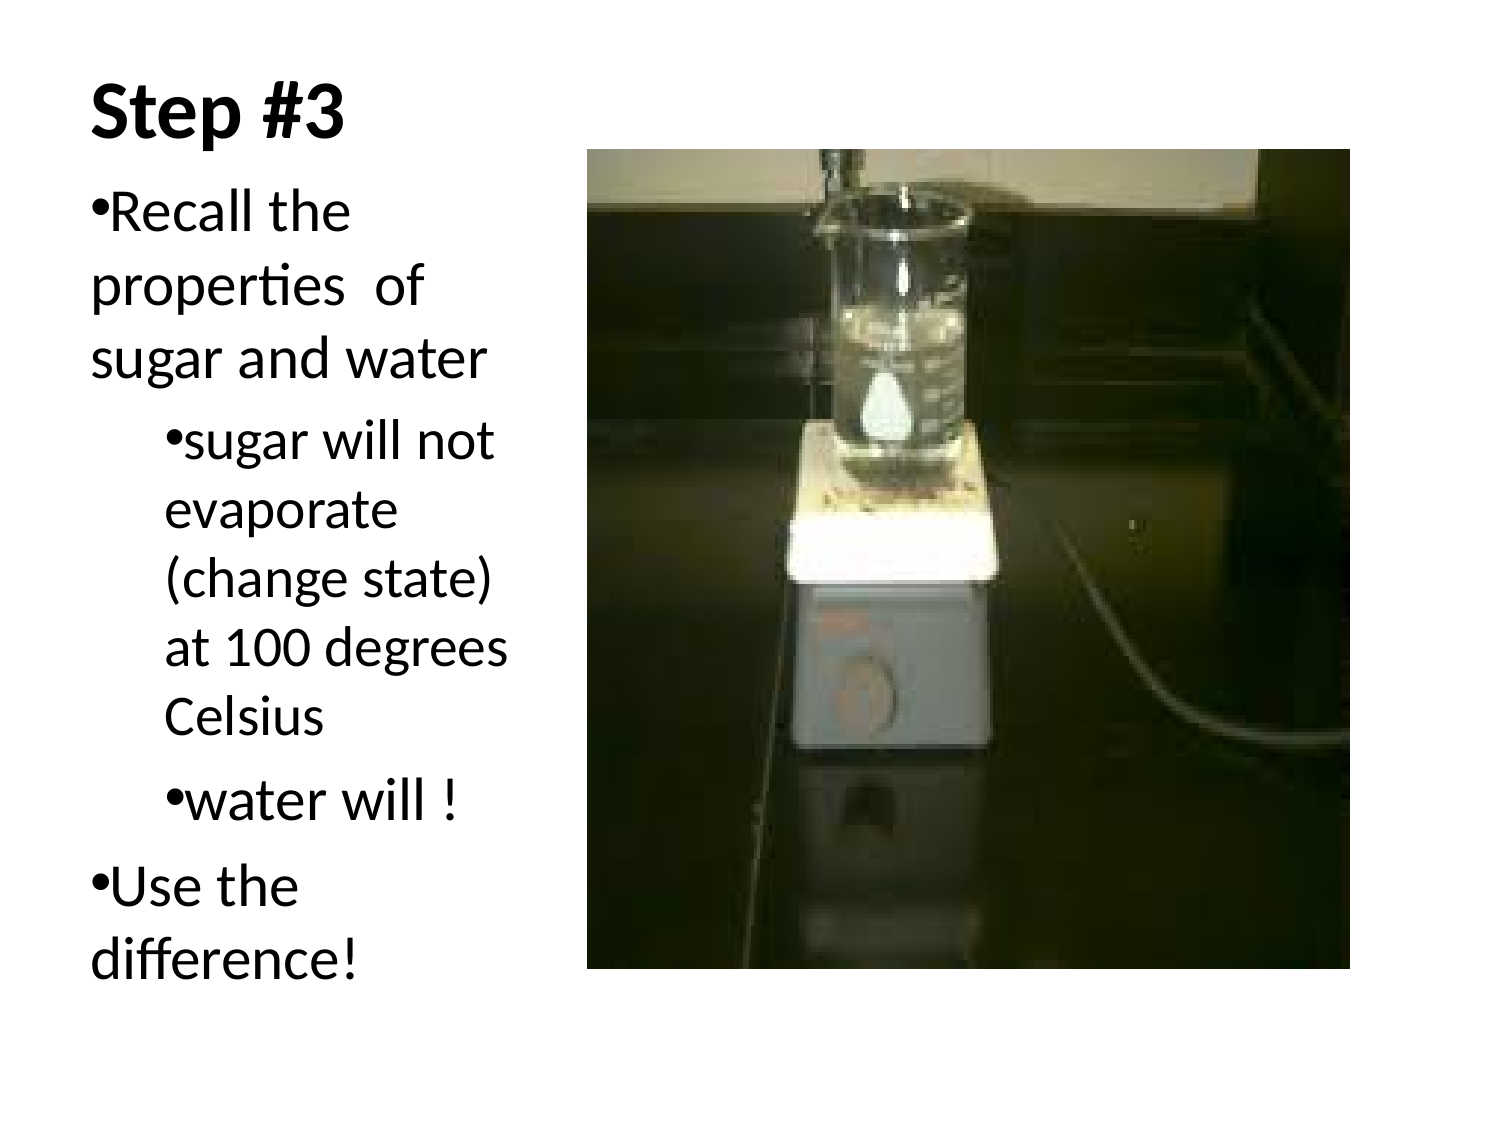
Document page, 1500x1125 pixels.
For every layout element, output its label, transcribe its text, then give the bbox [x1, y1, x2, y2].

list Recall the properties of sugar and water sugar will not evaporate (change state) at 100 degrees Celsius water will ! Use the difference! [75, 162, 569, 1005]
title Step #3 [75, 44, 569, 162]
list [587, 149, 1351, 970]
